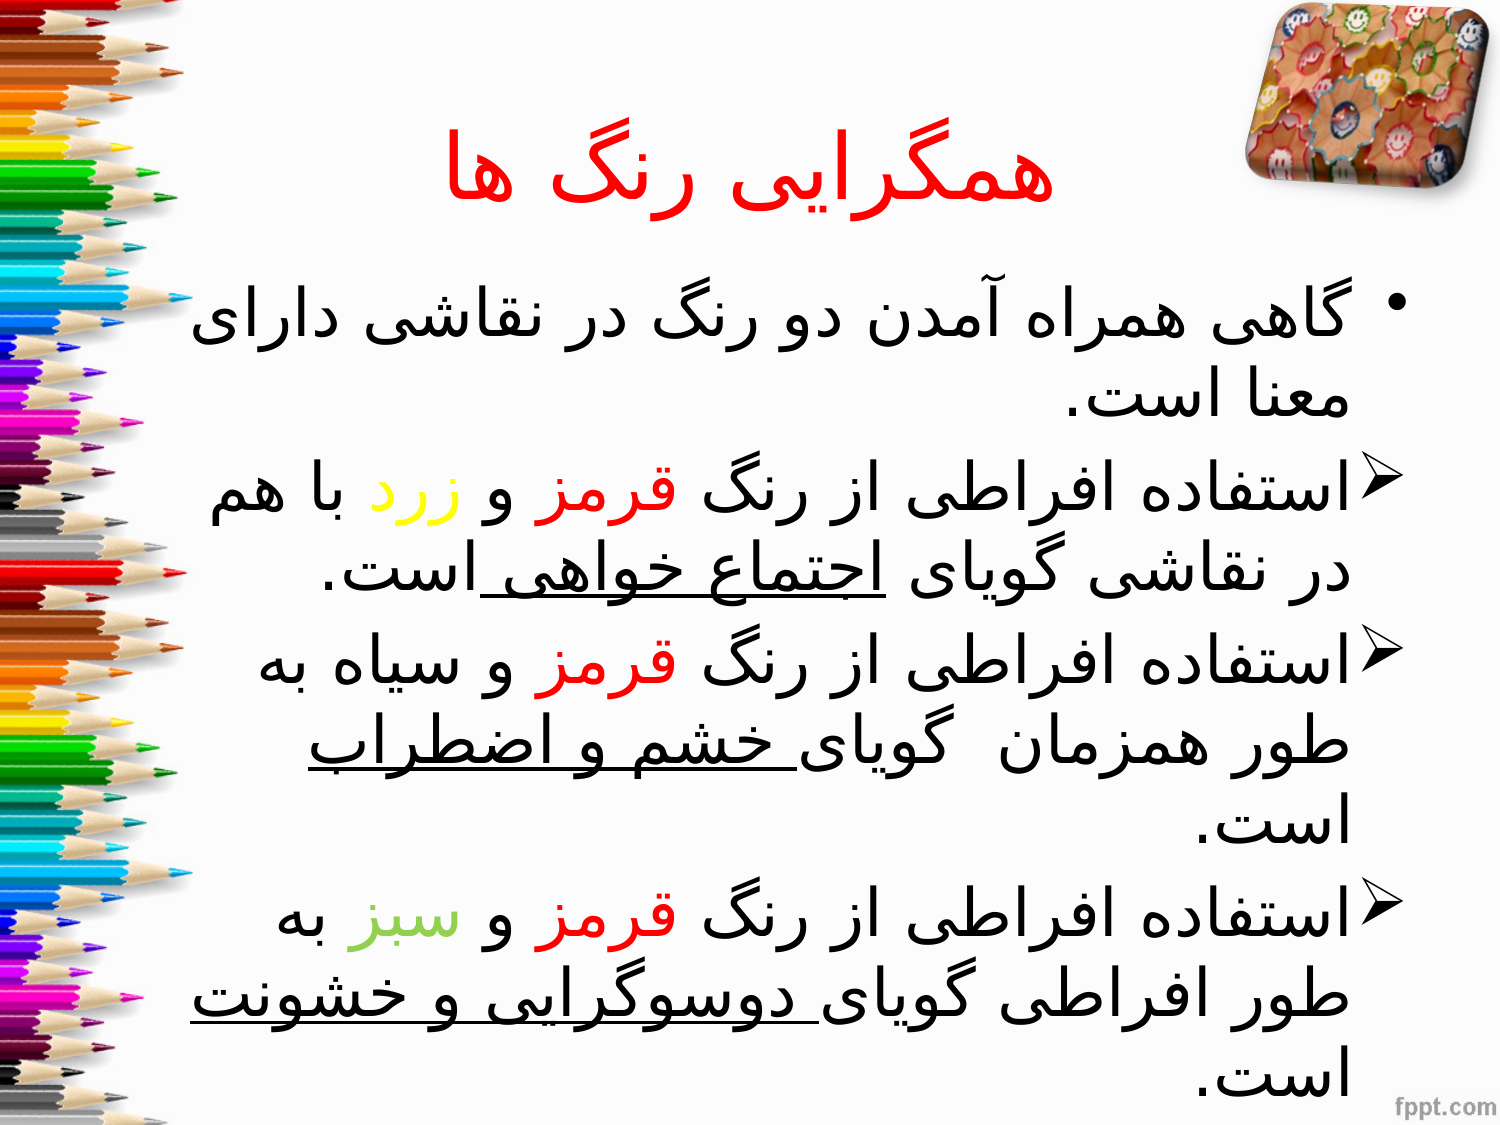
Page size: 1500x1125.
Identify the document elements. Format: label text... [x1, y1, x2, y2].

picture [0, 309, 123, 860]
list گاهی همراه آمدن دو رنگ در نقاشی دارای معنا است. استفاده افراطی از رنگ قرمز و زرد با هم در نقاشی گویای اجتماع خواهی است. استفاده افراطی از رنگ قرمز و سیاه به طور همزمان گویای خشم و اضطراب است. استفاده افراطی از رنگ قرمز و سبز به طور افراطی گویای دوسوگرایی و خشونت است. [123, 262, 1425, 1005]
title همگرایی رنگ ها [75, 75, 1425, 250]
picture [0, 0, 1500, 1125]
